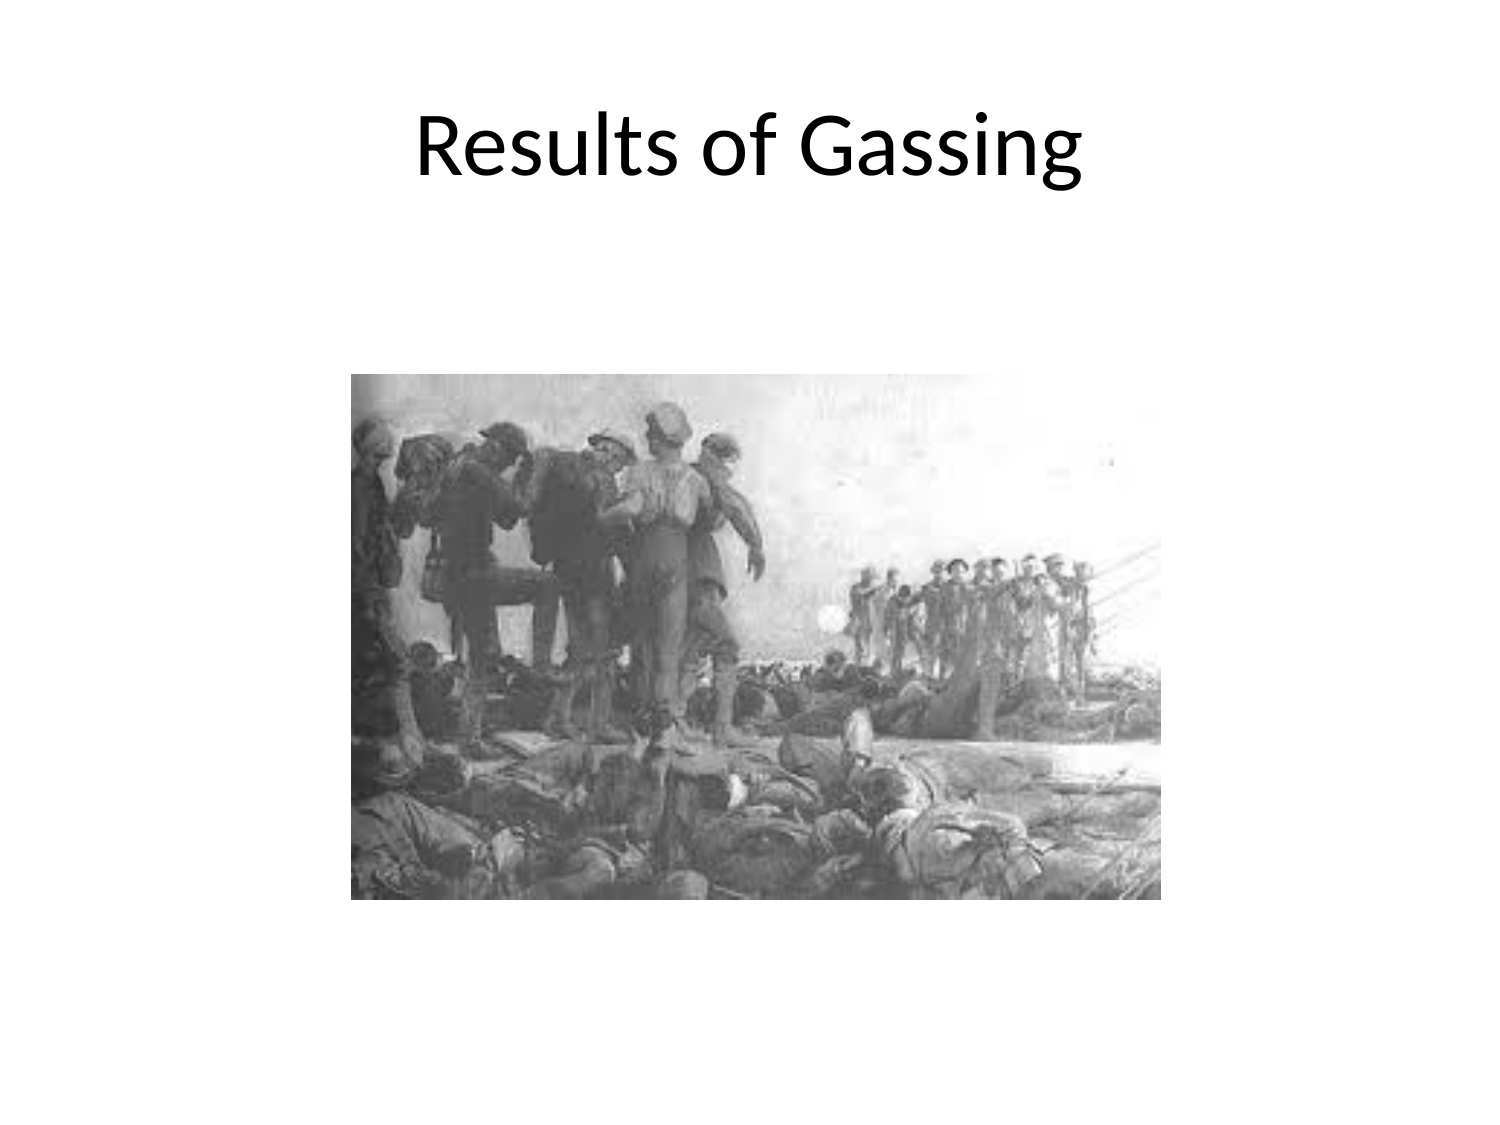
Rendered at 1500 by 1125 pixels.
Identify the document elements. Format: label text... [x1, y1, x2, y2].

title Results of Gassing [75, 45, 1425, 233]
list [350, 374, 1161, 901]
